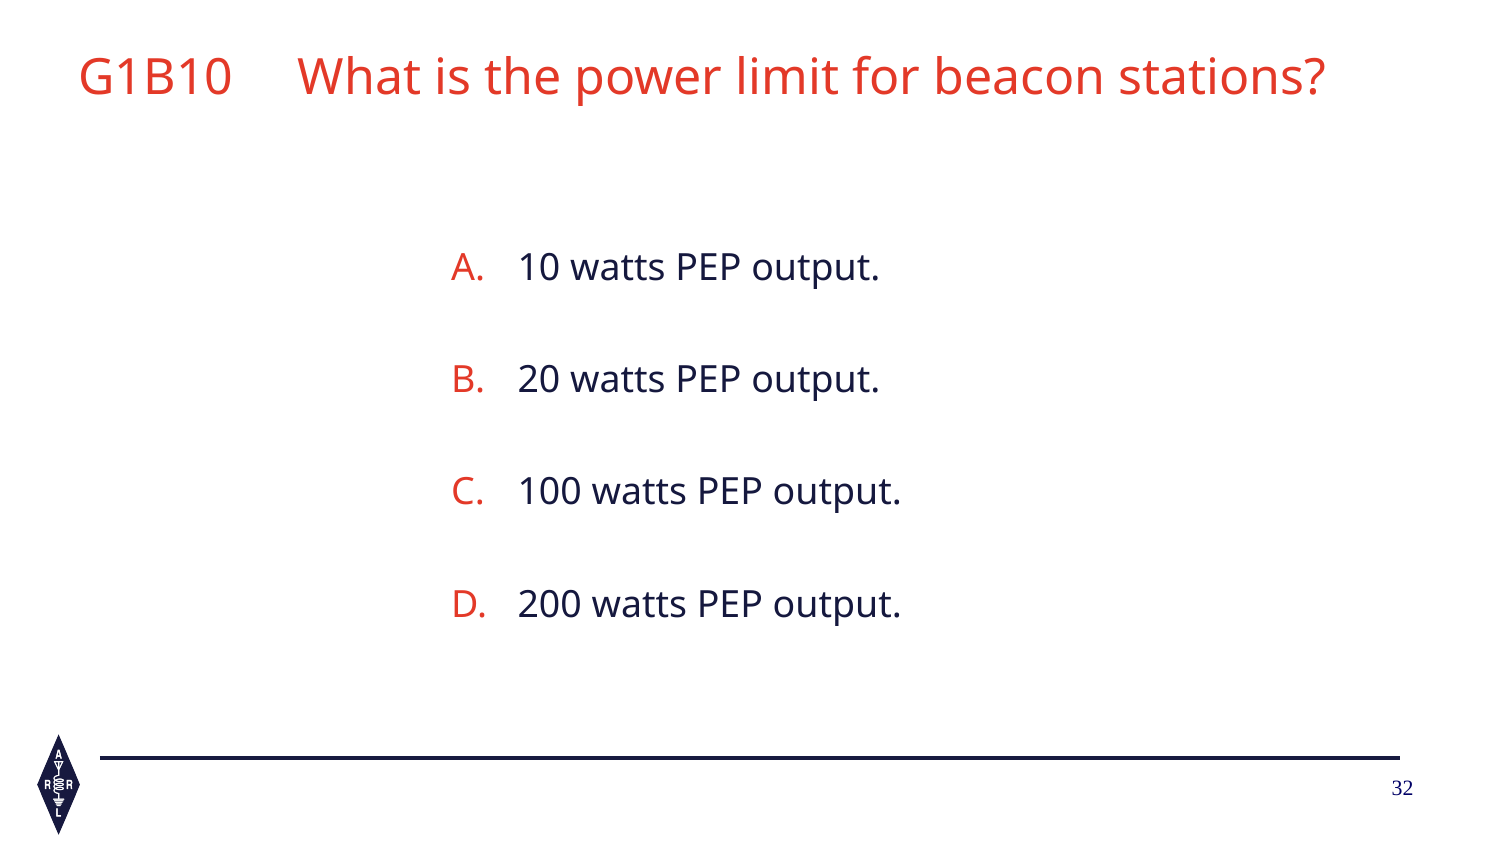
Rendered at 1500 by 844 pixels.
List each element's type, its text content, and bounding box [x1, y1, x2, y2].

picture [37, 734, 80, 835]
text_box 32 [1353, 768, 1425, 827]
list 10 watts PEP output. 20 watts PEP output. 100 watts PEP output. 200 watts PEP output. [451, 242, 1049, 708]
title G1B10 What is the power limit for beacon stations? [78, 45, 1422, 129]
